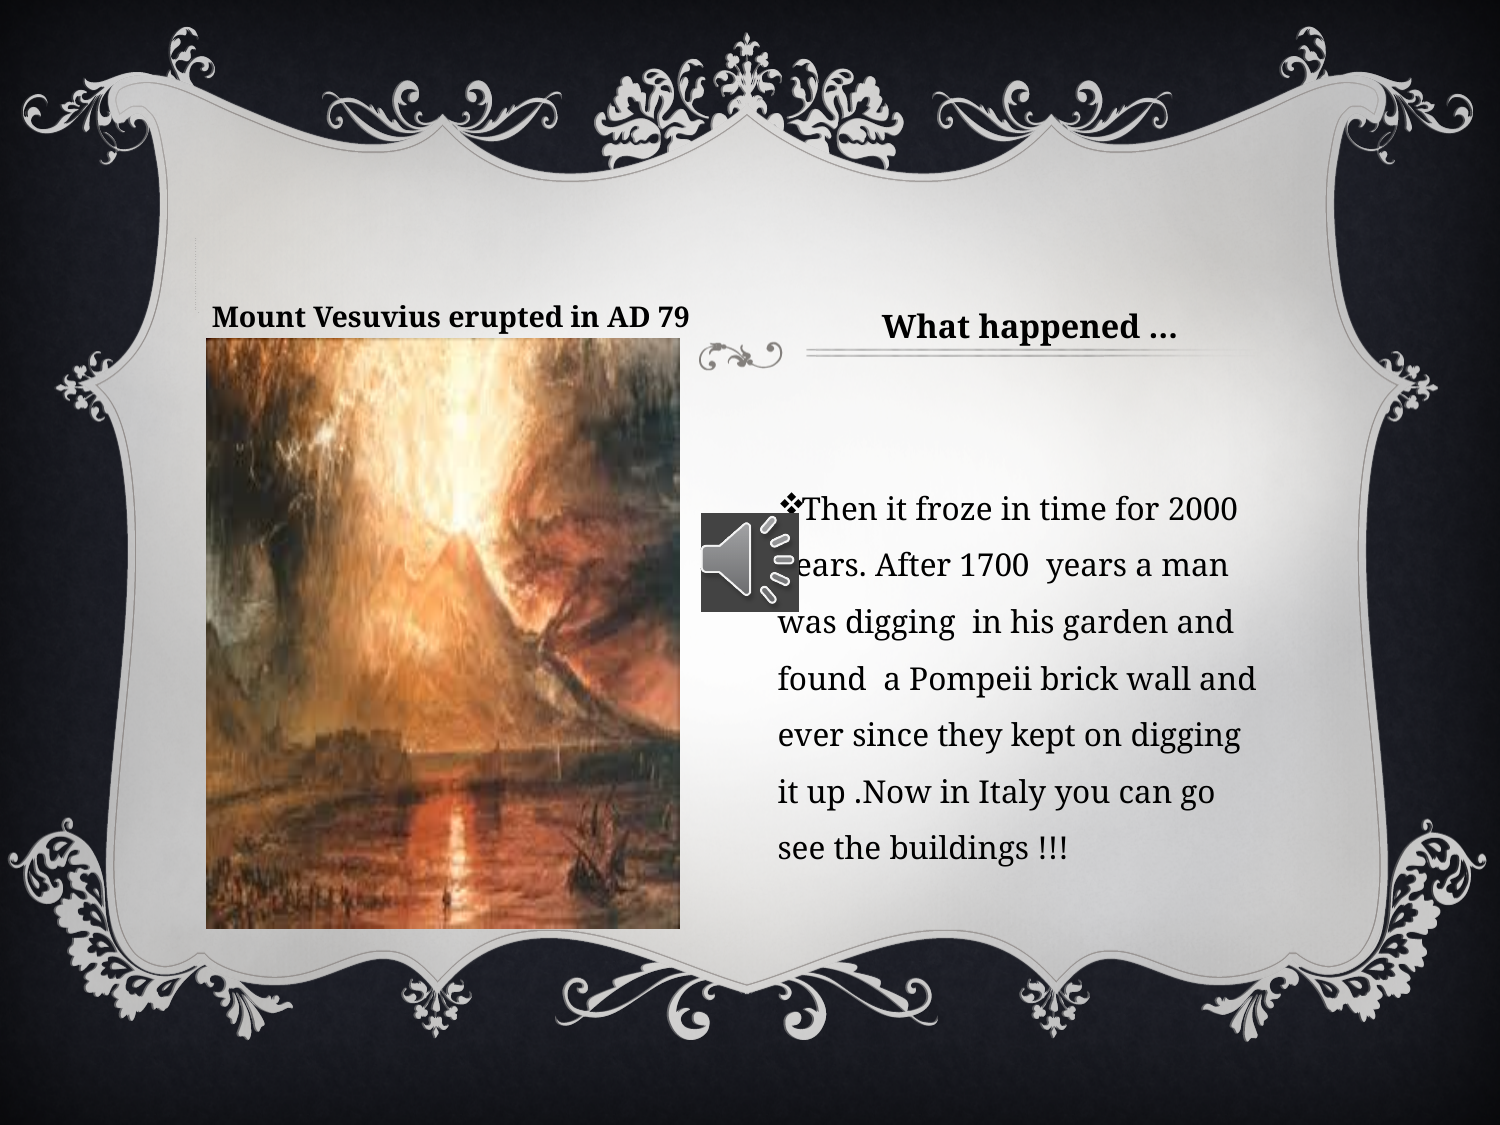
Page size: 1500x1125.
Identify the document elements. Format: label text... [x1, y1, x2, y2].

list Then it froze in time for 2000 years. After 1700 years a man was digging in his garden and found a Pompeii brick wall and ever since they kept on digging it up .Now in Italy you can go see the buildings !!! [762, 462, 1275, 913]
picture [0, 0, 1500, 1125]
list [206, 337, 680, 929]
list What happened … [773, 278, 1287, 353]
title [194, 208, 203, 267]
list Mount Vesuvius erupted in AD 79 [194, 267, 708, 342]
